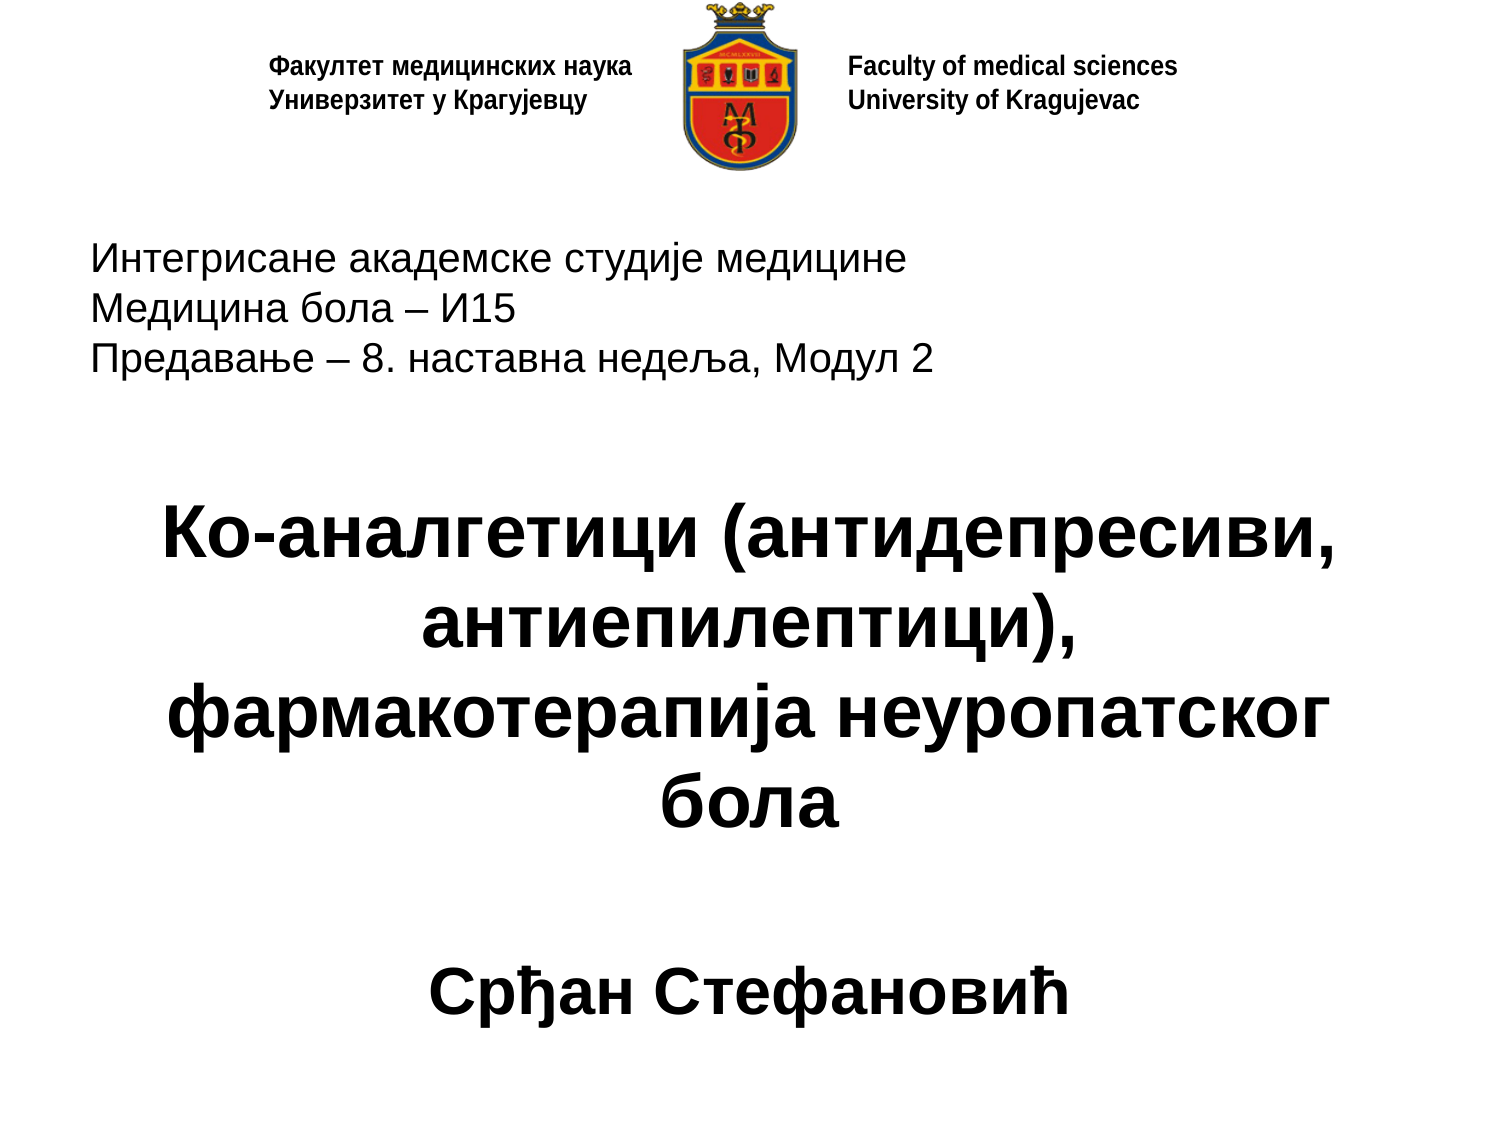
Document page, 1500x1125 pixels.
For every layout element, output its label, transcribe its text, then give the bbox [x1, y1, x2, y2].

title Интегрисане акaдемске студије медицине Медицина бола – И15 Предавање – 8. наставна недеља, Модул 2 [74, 212, 1426, 401]
text_box Срђан Стефановић [224, 940, 1275, 1035]
text_box Ко-аналгетици (антидепресиви, антиепилептици), фармакотерапија неуропатског бола [112, 479, 1388, 846]
